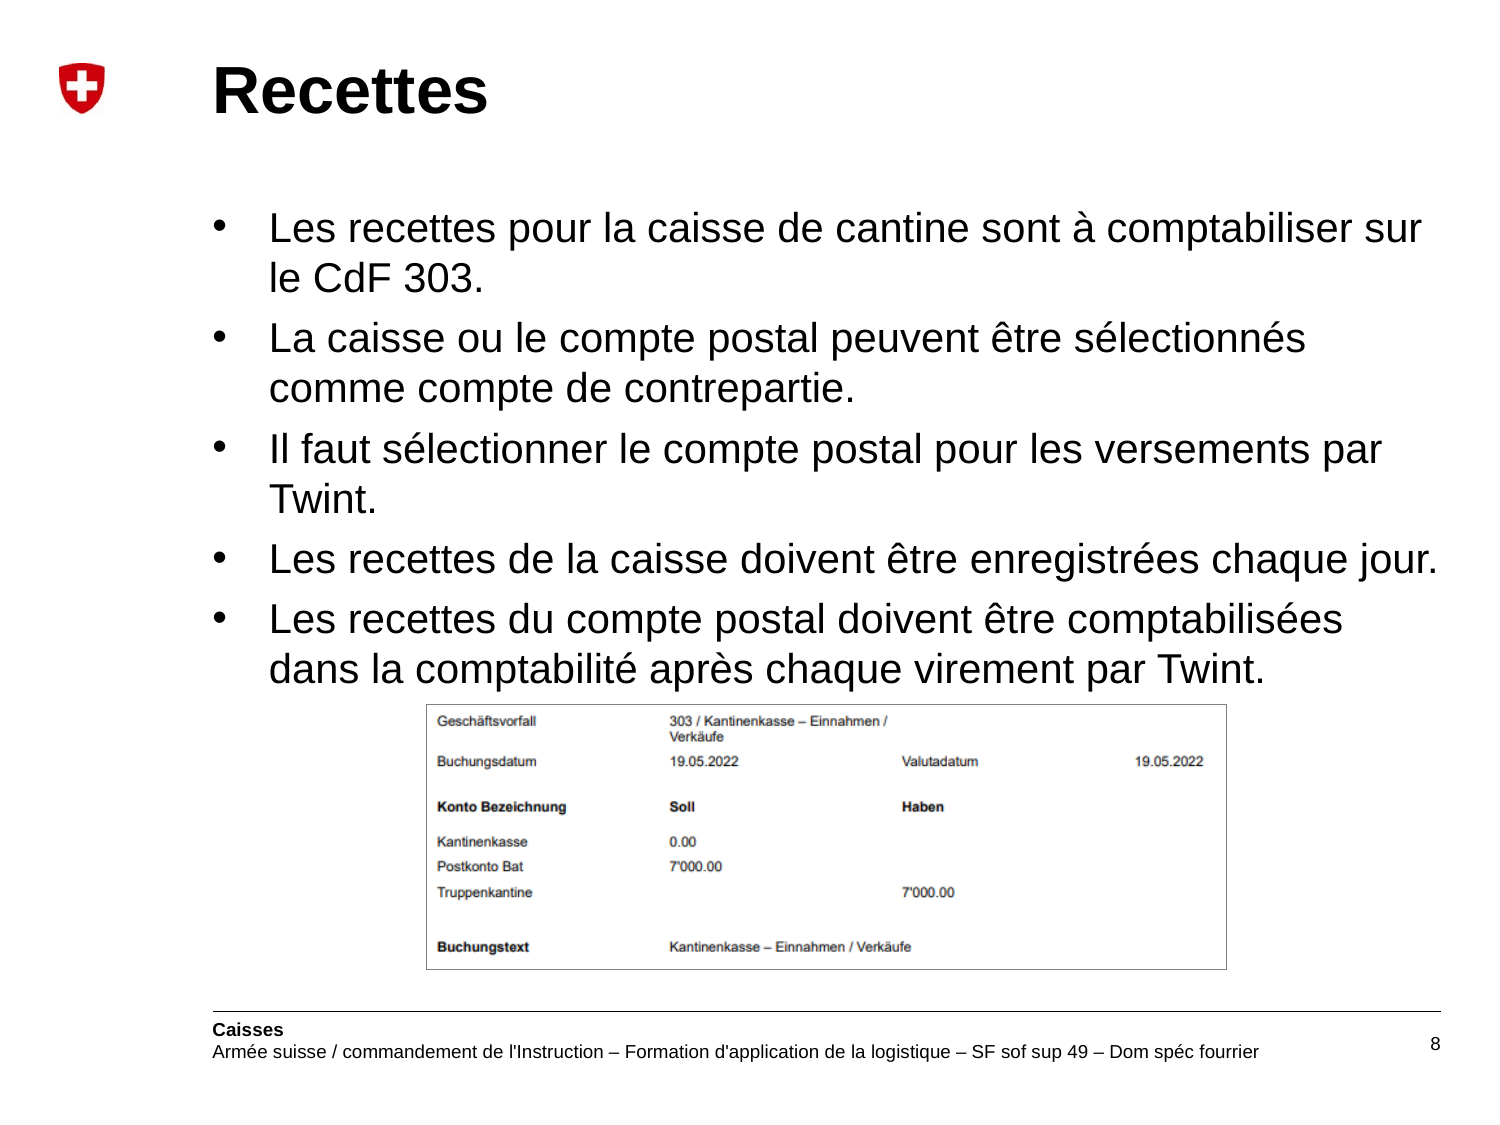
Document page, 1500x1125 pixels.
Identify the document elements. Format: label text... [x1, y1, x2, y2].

title Recettes [212, 46, 1442, 192]
list Les recettes pour la caisse de cantine sont à comptabiliser sur le CdF 303. La caisse ou le compte postal peuvent être sélectionnés comme compte de contrepartie. Il faut sélectionner le compte postal pour les versements par Twint. Les recettes de la caisse doivent être enregistrées chaque jour. Les recettes du compte postal doivent être comptabilisées dans la comptabilité après chaque virement par Twint. [212, 200, 1441, 1004]
picture [59, 63, 105, 114]
picture [426, 703, 1228, 970]
